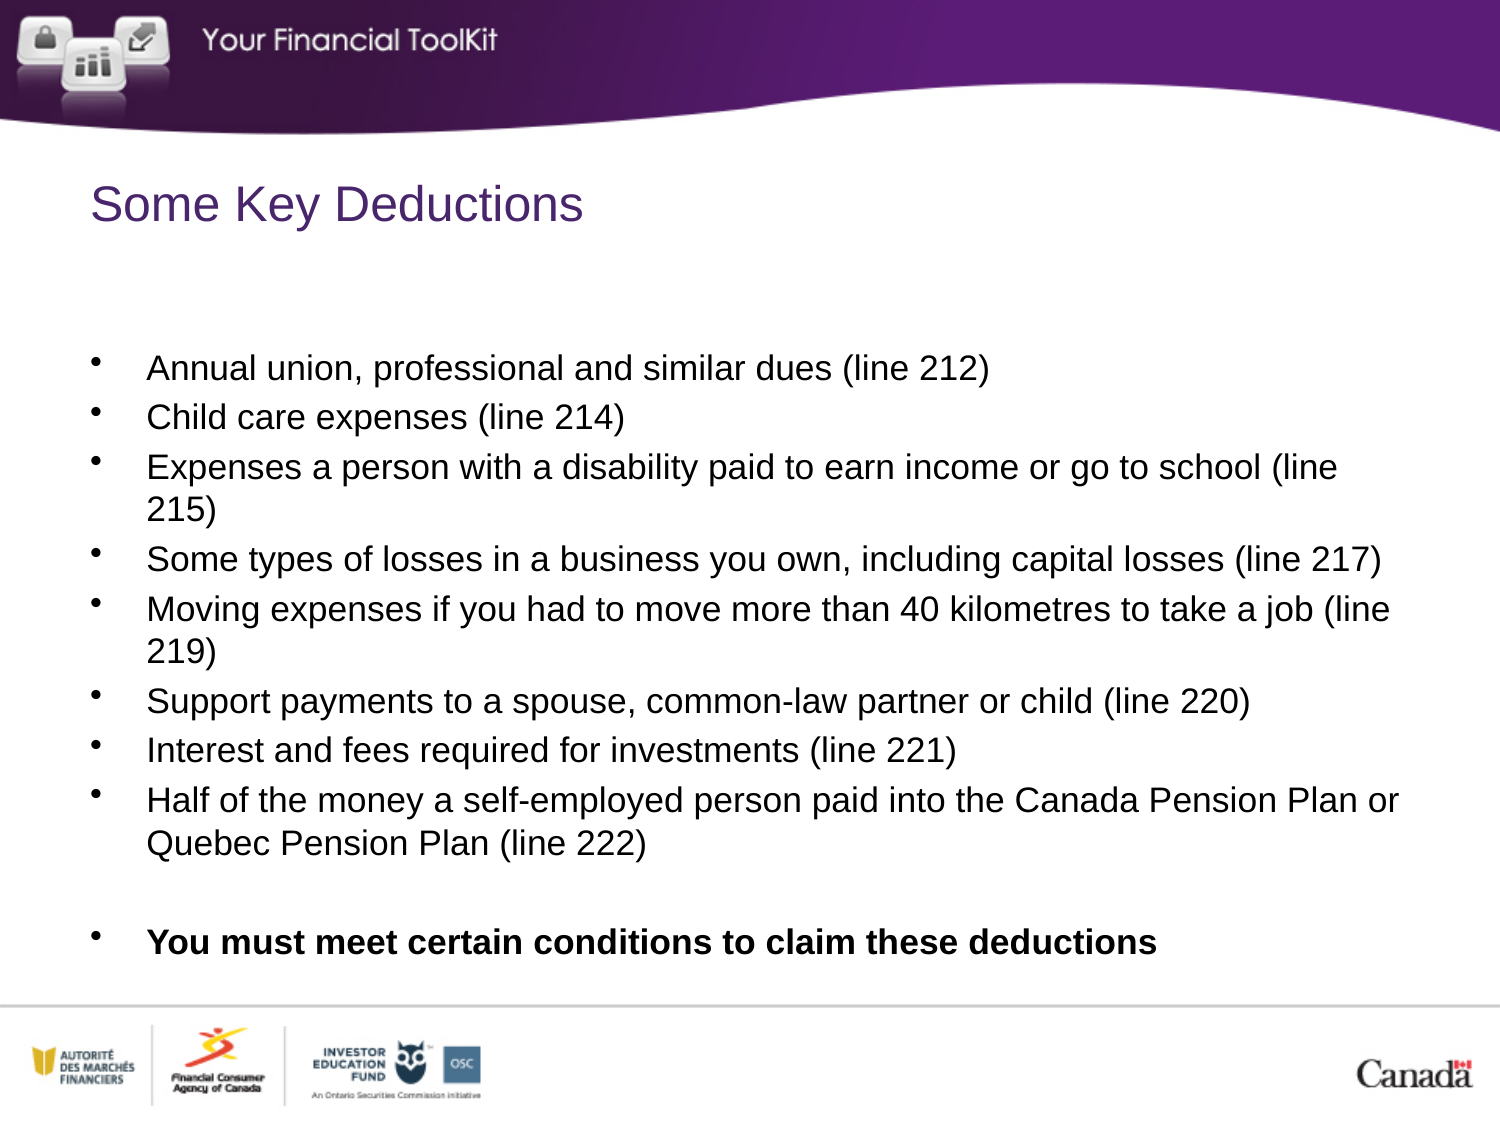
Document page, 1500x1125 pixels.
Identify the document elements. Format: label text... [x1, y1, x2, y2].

title Some Key Deductions [75, 164, 1211, 306]
picture [0, 0, 1500, 1125]
list Annual union, professional and similar dues (line 212) Child care expenses (line 214) Expenses a person with a disability paid to earn income or go to school (line 215) Some types of losses in a business you own, including capital losses (line 217) Moving expenses if you had to move more than 40 kilometres to take a job (line 219) Support payments to a spouse, common-law partner or child (line 220) Interest and fees required for investments (line 221) Half of the money a self-employed person paid into the Canada Pension Plan or Quebec Pension Plan (line 222) You must meet certain conditions to claim these deductions [75, 337, 1425, 987]
